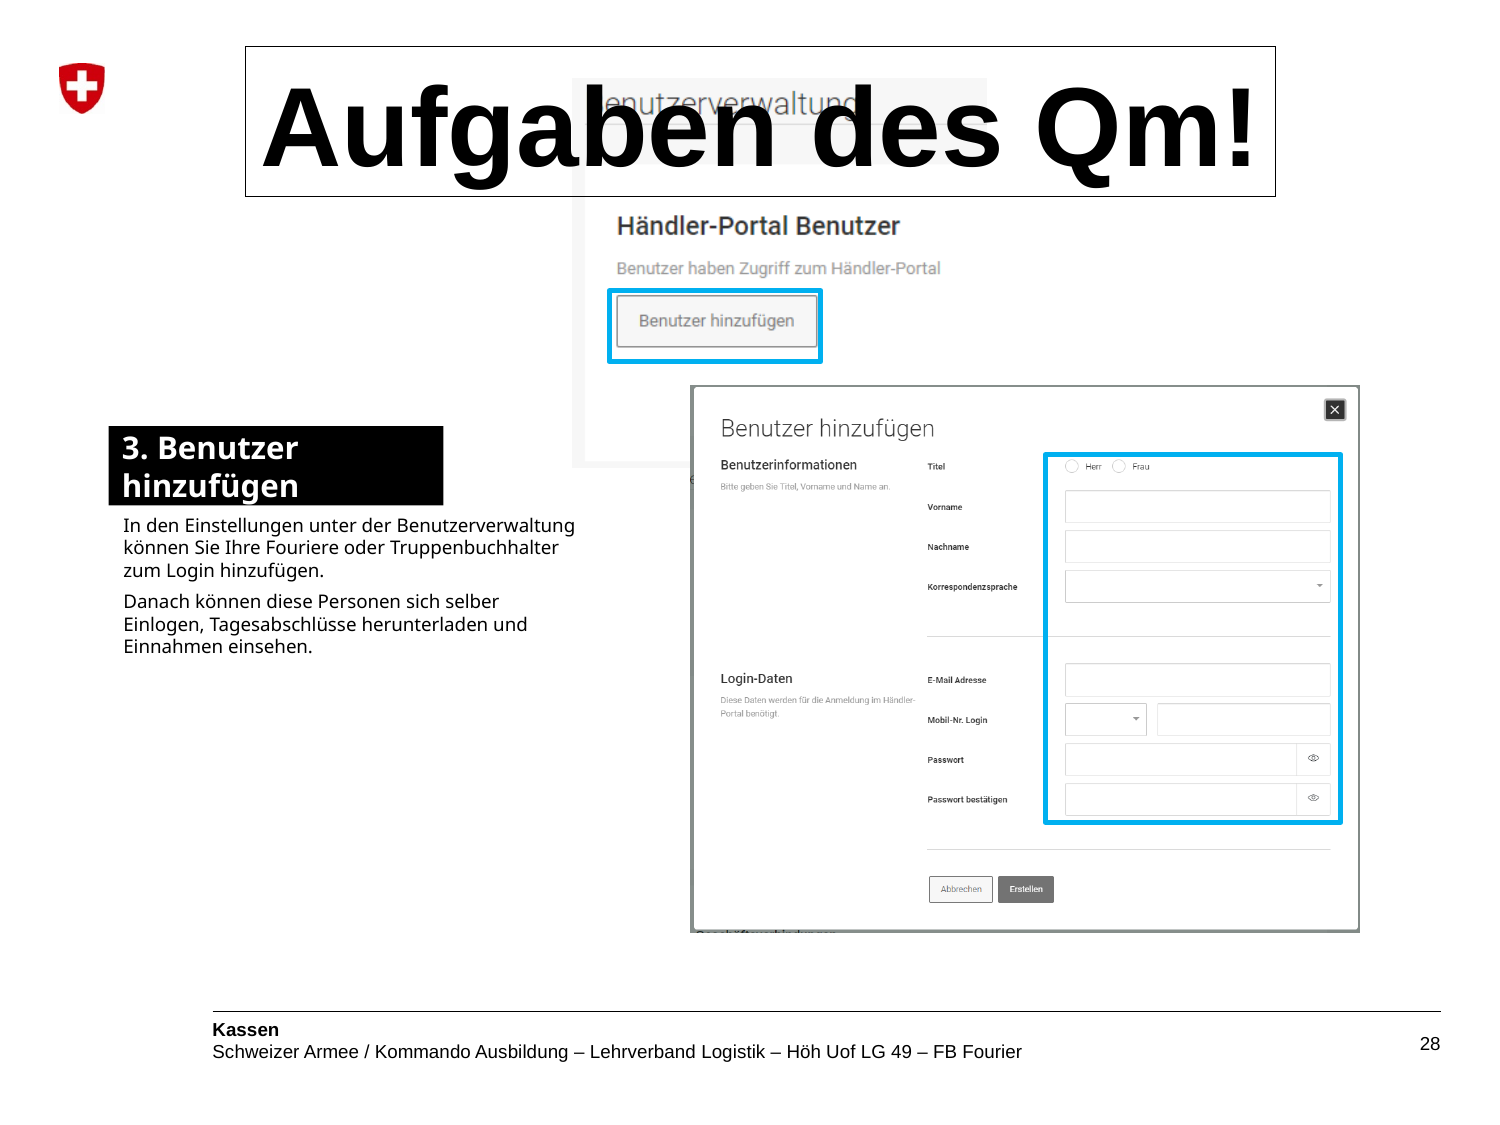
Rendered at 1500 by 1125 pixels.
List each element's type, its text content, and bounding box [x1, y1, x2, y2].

text_box In den Einstellungen unter der Benutzerverwaltung können Sie Ihre Fouriere oder Truppenbuchhalter zum Login hinzufügen. Danach können diese Personen sich selber Einlogen, Tagesabschlüsse herunterladen und Einnahmen einsehen. [108, 505, 599, 666]
text_box Aufgaben des Qm! [245, 46, 1276, 197]
picture [572, 77, 1360, 933]
picture [59, 63, 105, 114]
text_box 3. Benutzer hinzufügen [108, 426, 444, 506]
